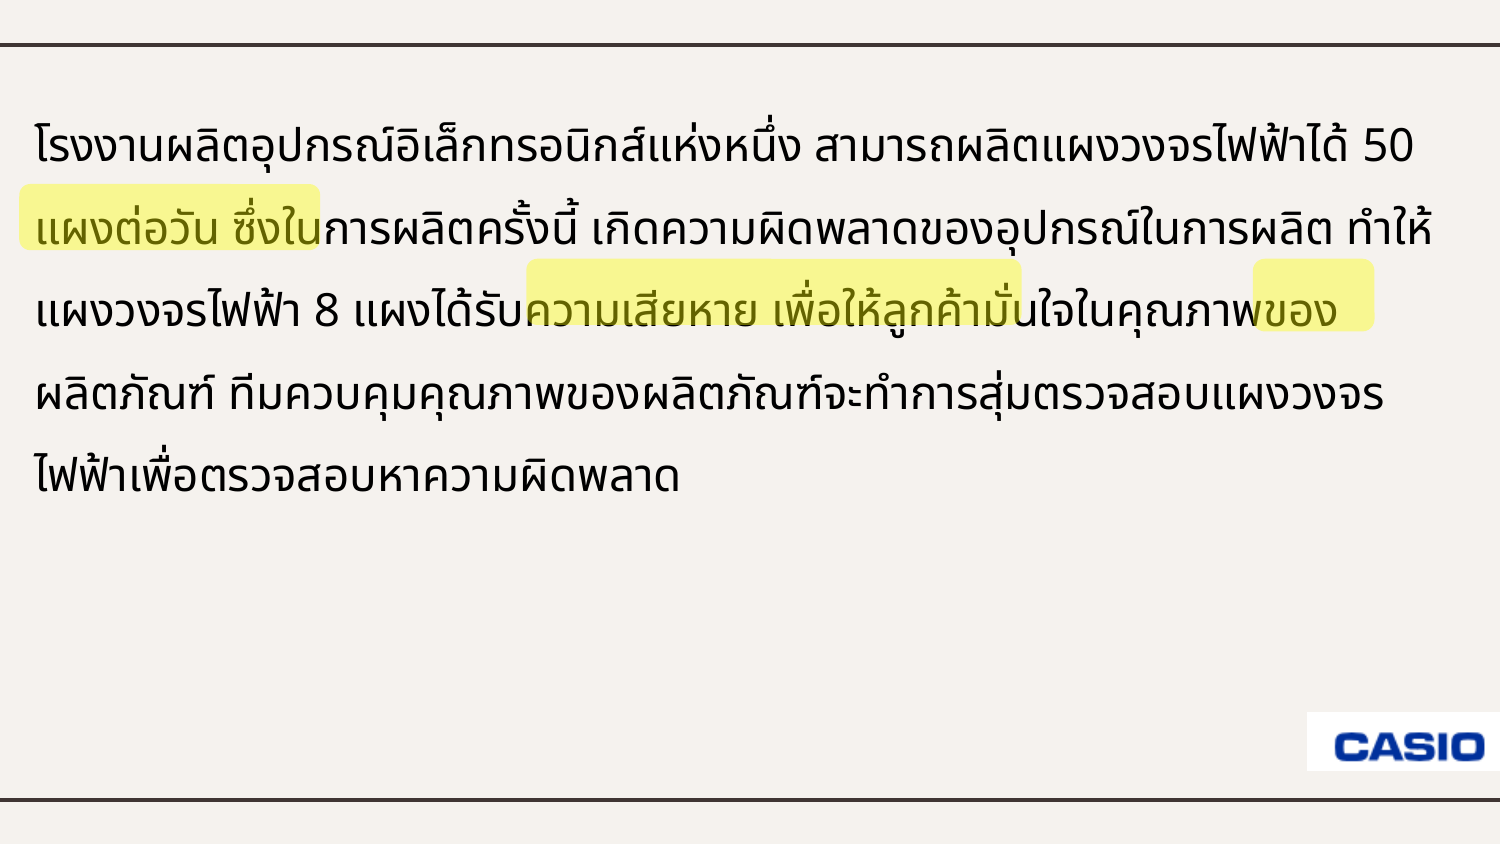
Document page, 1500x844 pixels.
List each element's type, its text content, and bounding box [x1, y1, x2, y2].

text_box [1252, 258, 1375, 332]
text_box [19, 183, 321, 251]
title โรงงานผลิตอุปกรณ์อิเล็กทรอนิกส์แห่งหนึ่ง สามารถผลิตแผงวงจรไฟฟ้าได้ 50 แผงต่อวัน ซึ่งในการผลิตครั้งนี้ เกิดความผิดพลาดของอุปกรณ์ในการผลิต ทำให้แผงวงจรไฟฟ้า 8 แผงได้รับความเสียหาย เพื่อให้ลูกค้ามั่นใจในคุณภาพของผลิตภัณฑ์ ทีมควบคุมคุณภาพของผลิตภัณฑ์จะทำการสุ่มตรวจสอบแผงวงจรไฟฟ้าเพื่อตรวจสอบหาความผิดพลาด [19, 73, 1481, 516]
text_box [526, 258, 1022, 325]
picture [1307, 712, 1500, 771]
